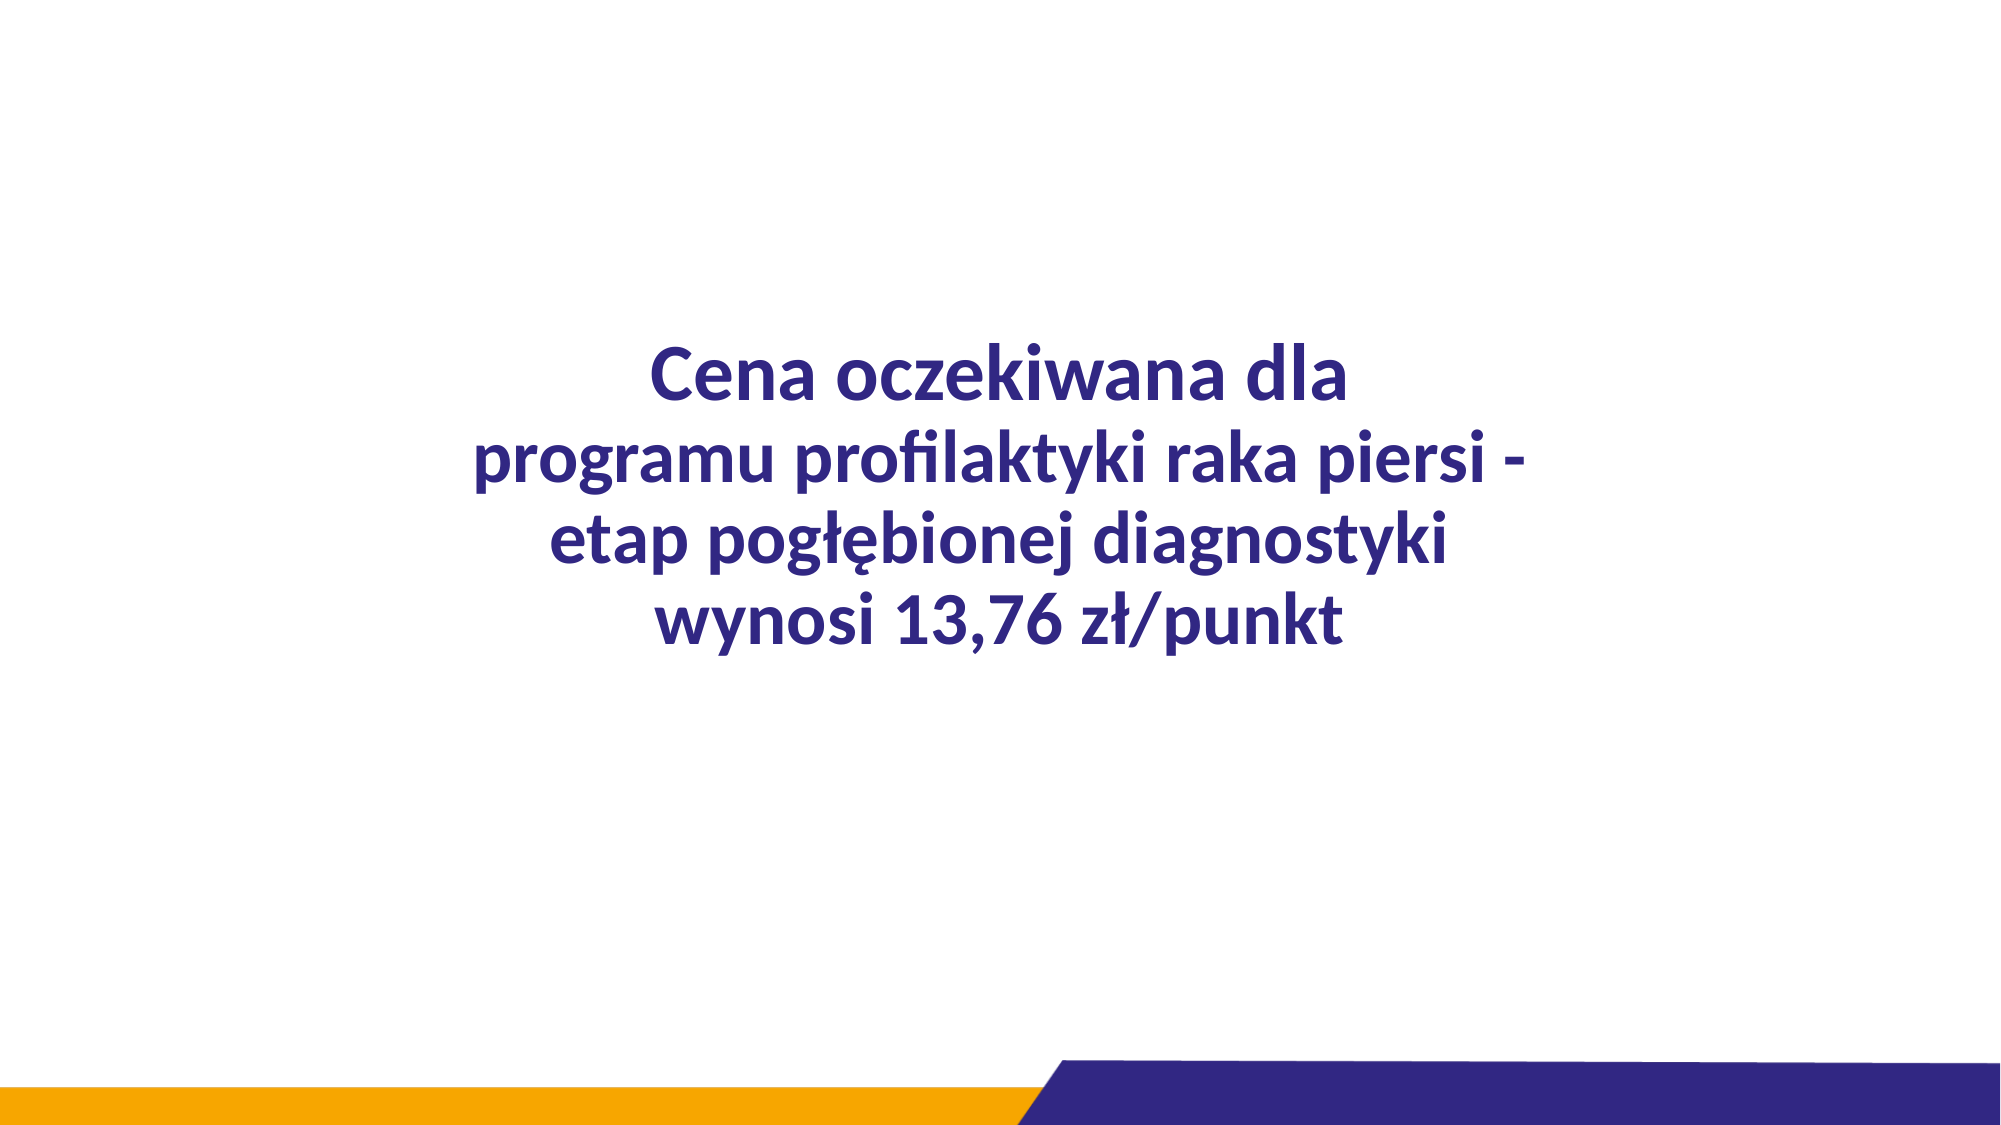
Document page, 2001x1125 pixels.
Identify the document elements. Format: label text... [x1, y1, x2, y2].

picture [0, 1060, 2001, 1125]
title Cena oczekiwana dla programu profilaktyki raka piersi - etap pogłębionej diagnostyki wynosi 13,76 zł/punkt [388, 291, 1612, 700]
